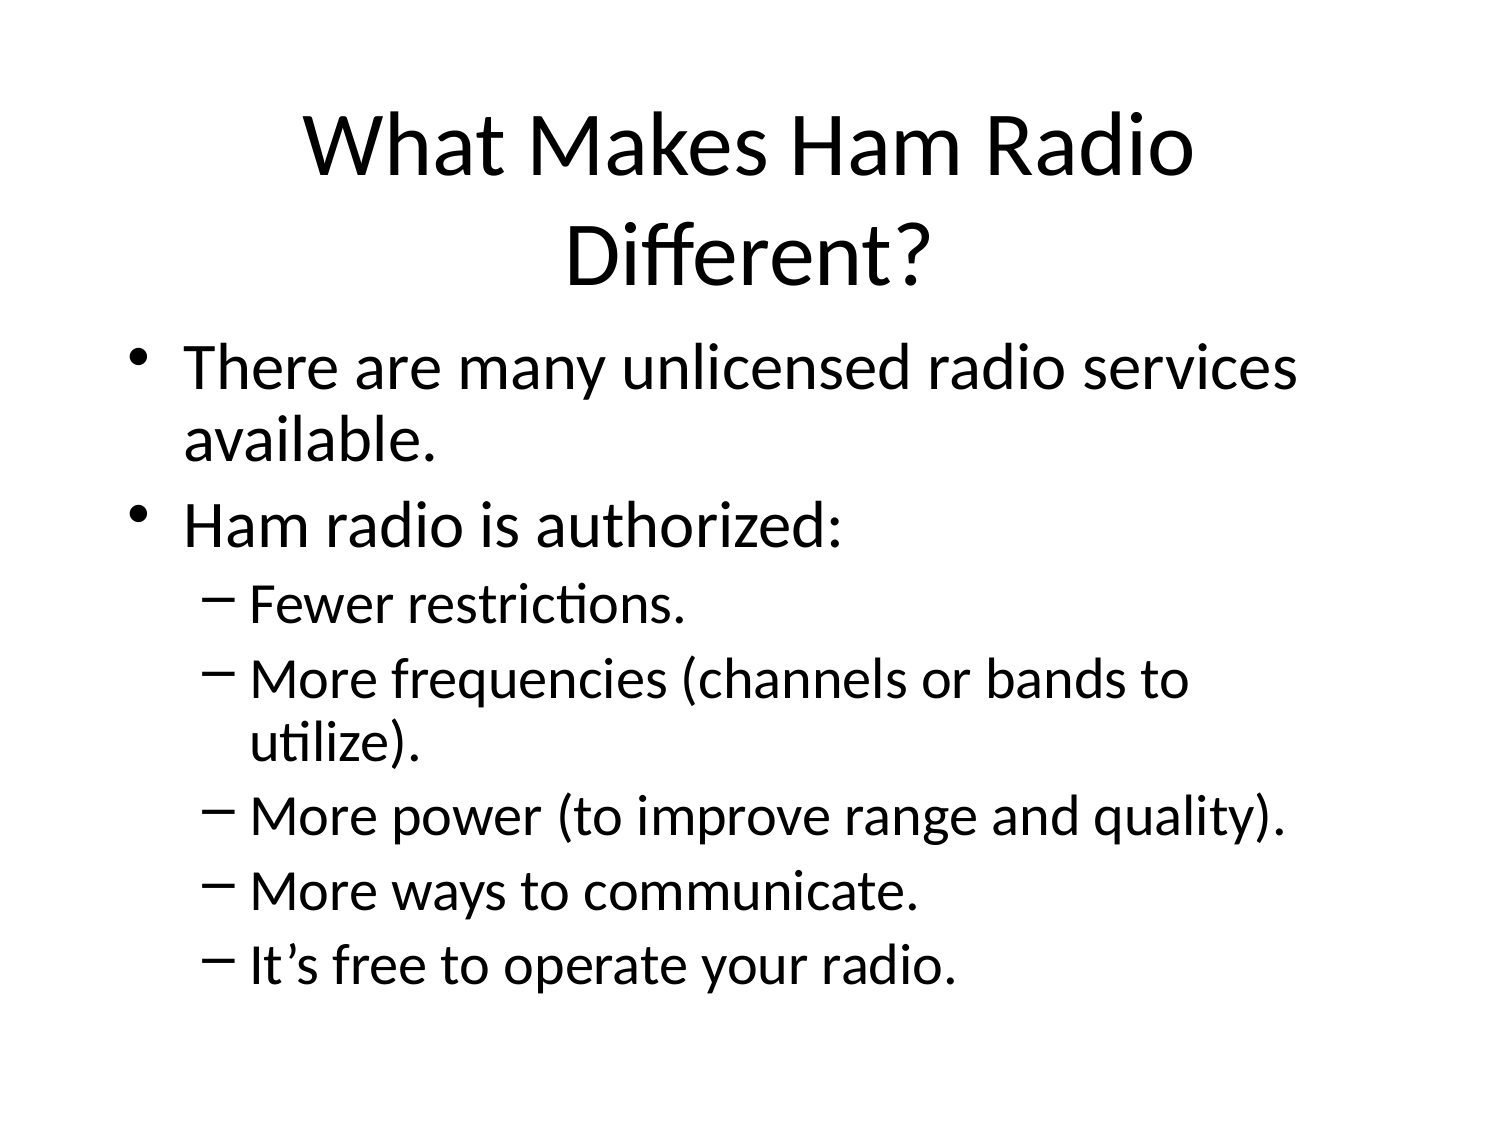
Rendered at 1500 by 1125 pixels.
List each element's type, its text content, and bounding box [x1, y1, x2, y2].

text_box What Makes Ham Radio Different? [112, 99, 1388, 288]
text_box There are many unlicensed radio services available. Ham radio is authorized: Fewer restrictions. More frequencies (channels or bands to utilize). More power (to improve range and quality). More ways to communicate. It’s free to operate your radio. [112, 324, 1388, 1000]
